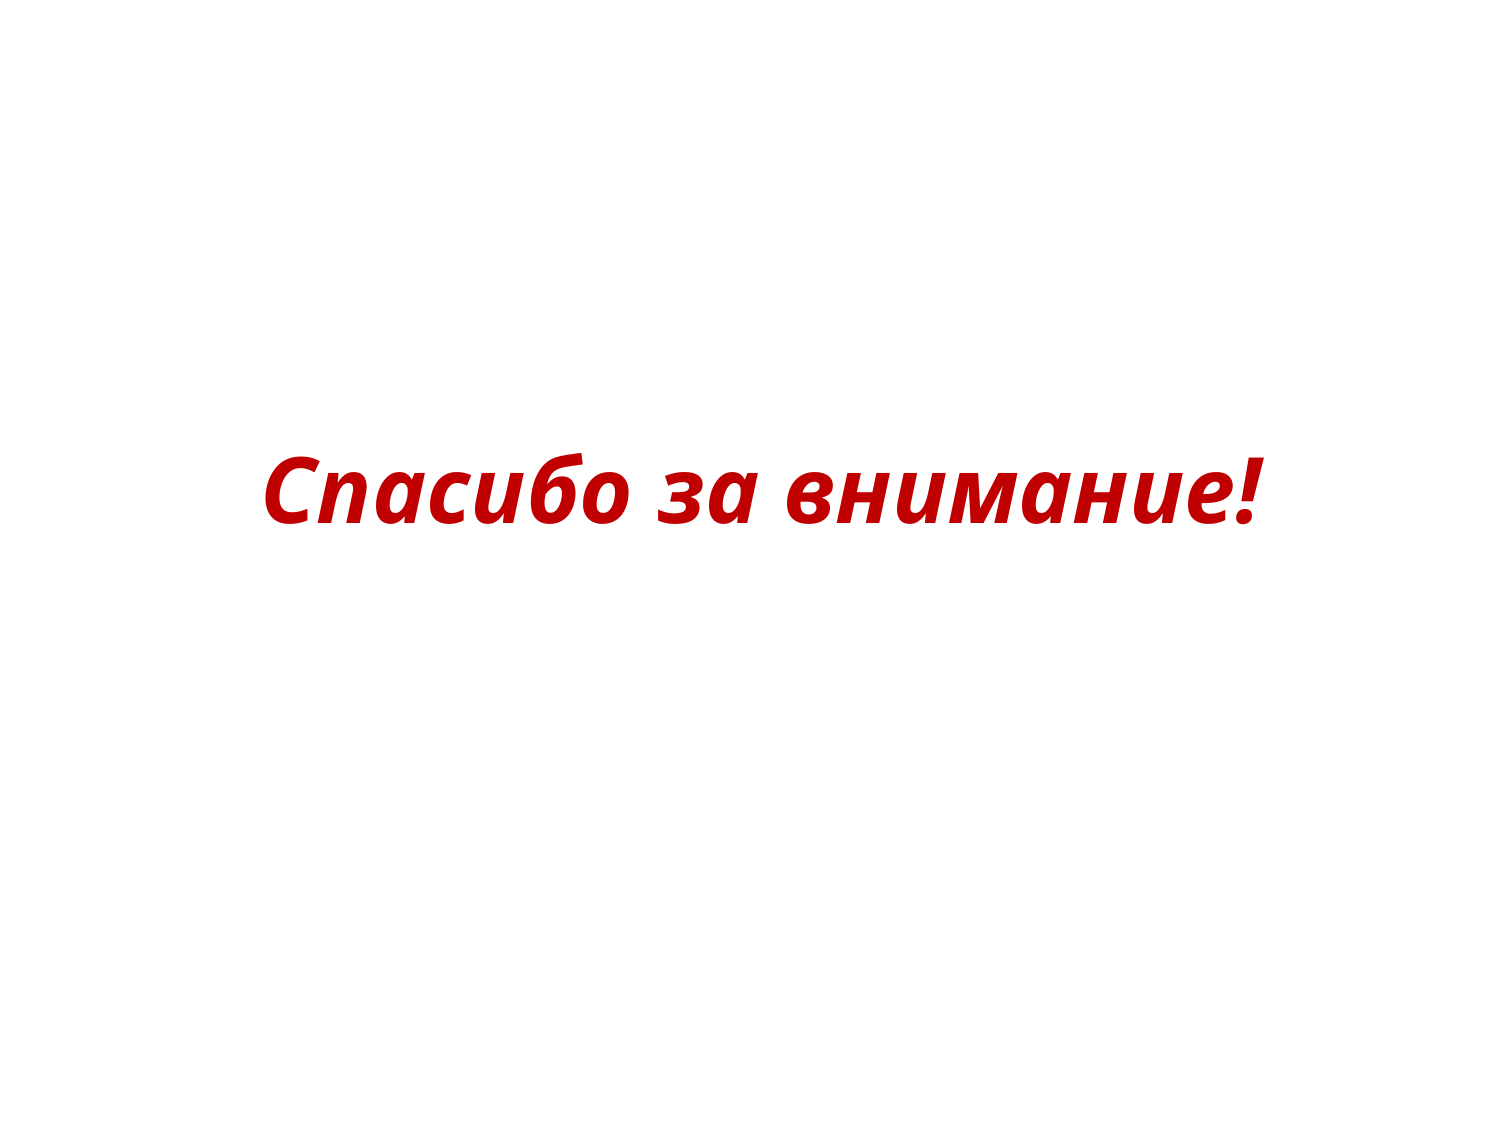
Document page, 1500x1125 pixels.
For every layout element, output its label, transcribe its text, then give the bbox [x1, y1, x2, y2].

title Спасибо за внимание! [171, 456, 1353, 550]
